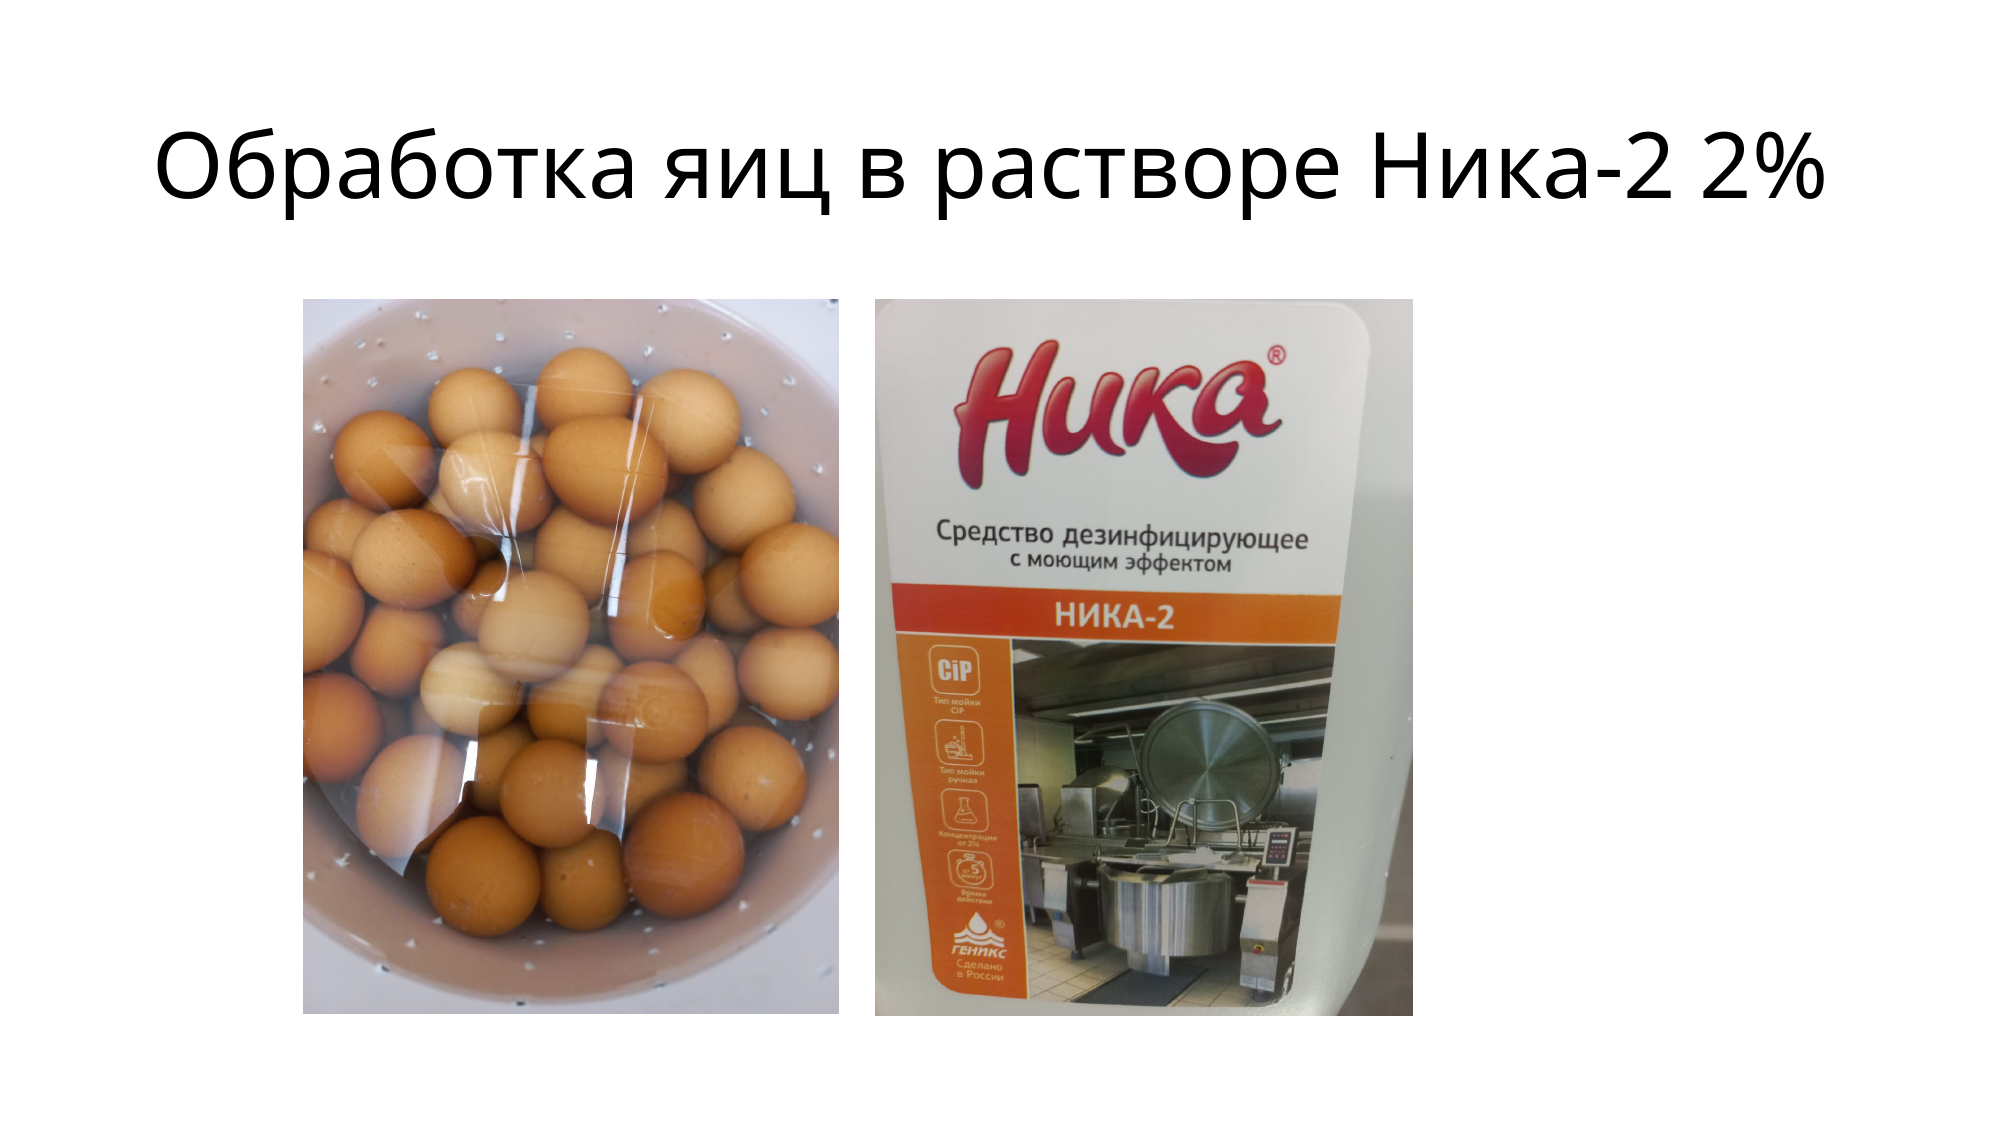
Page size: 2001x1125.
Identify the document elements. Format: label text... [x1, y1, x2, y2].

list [303, 299, 839, 1014]
title Обработка яиц в растворе Ника-2 2% [137, 59, 1863, 278]
picture [875, 299, 1413, 1016]
